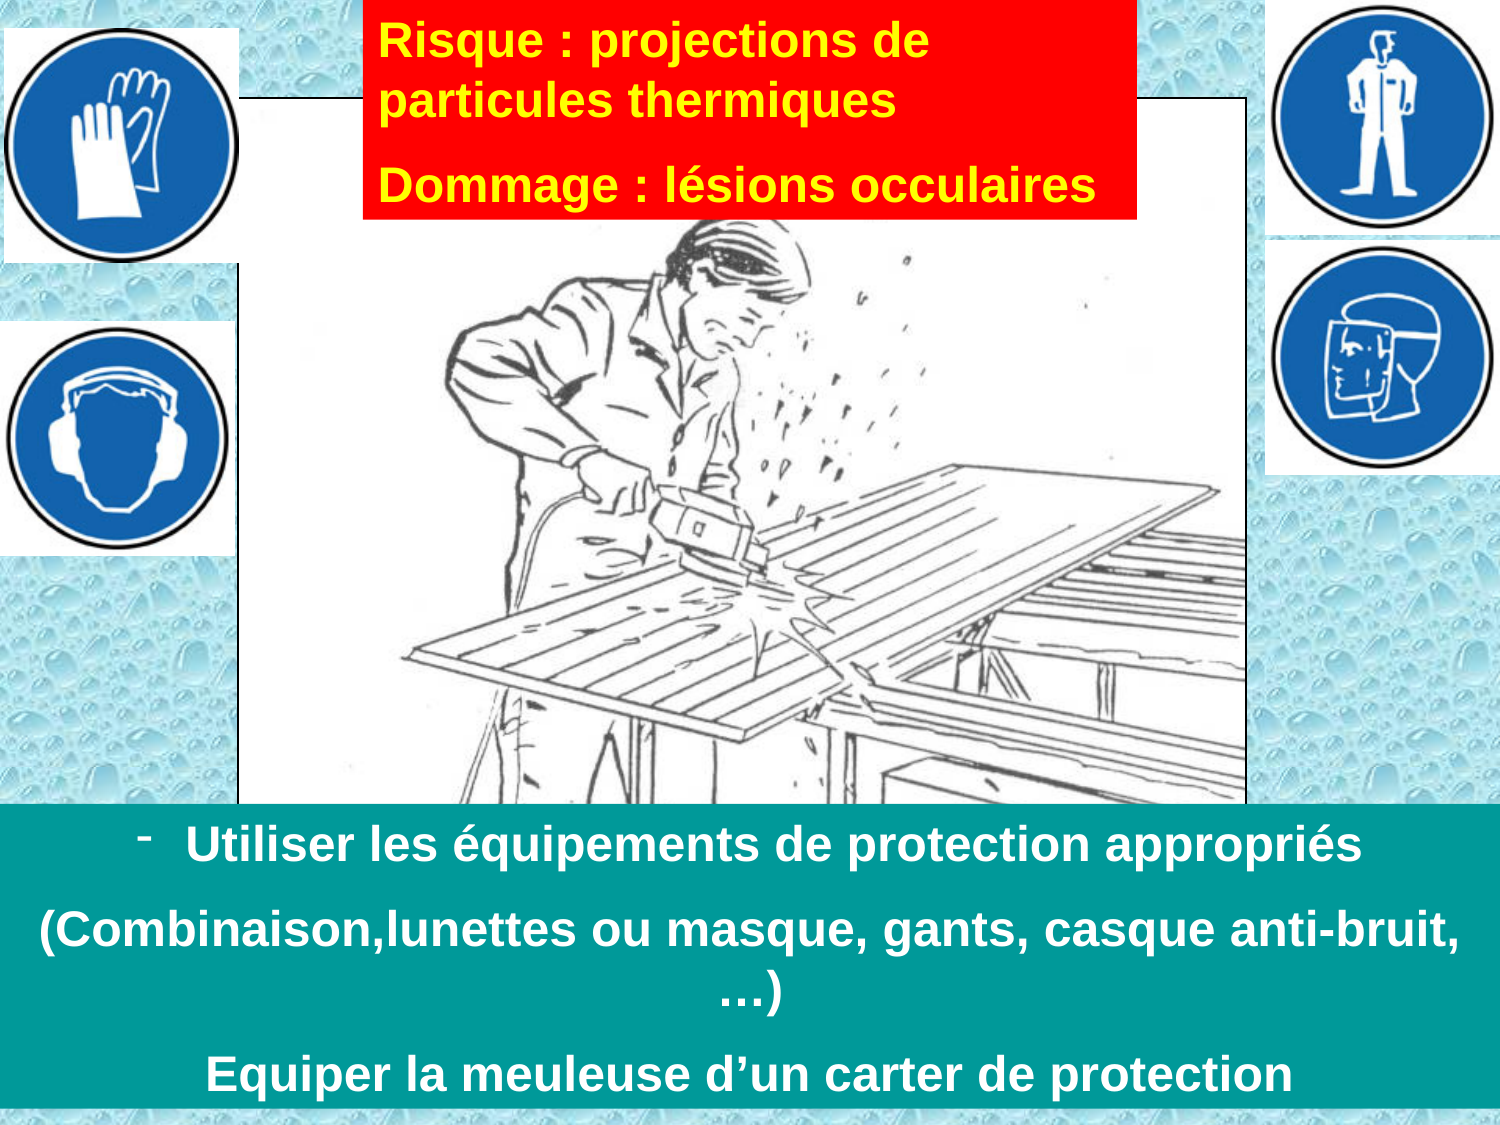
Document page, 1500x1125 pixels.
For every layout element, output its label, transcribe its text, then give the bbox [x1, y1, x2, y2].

picture [0, 0, 1246, 1013]
text_box Risque : projections de particules thermiques Dommage : lésions occulaires [362, 0, 1137, 97]
picture [0, 1109, 1500, 1125]
picture [1137, 0, 1500, 803]
text_box Utiliser les équipements de protection appropriés (Combinaison,lunettes ou masque, gants, casque anti-bruit,…) Equiper la meuleuse d’un carter de protection [0, 803, 1500, 1109]
